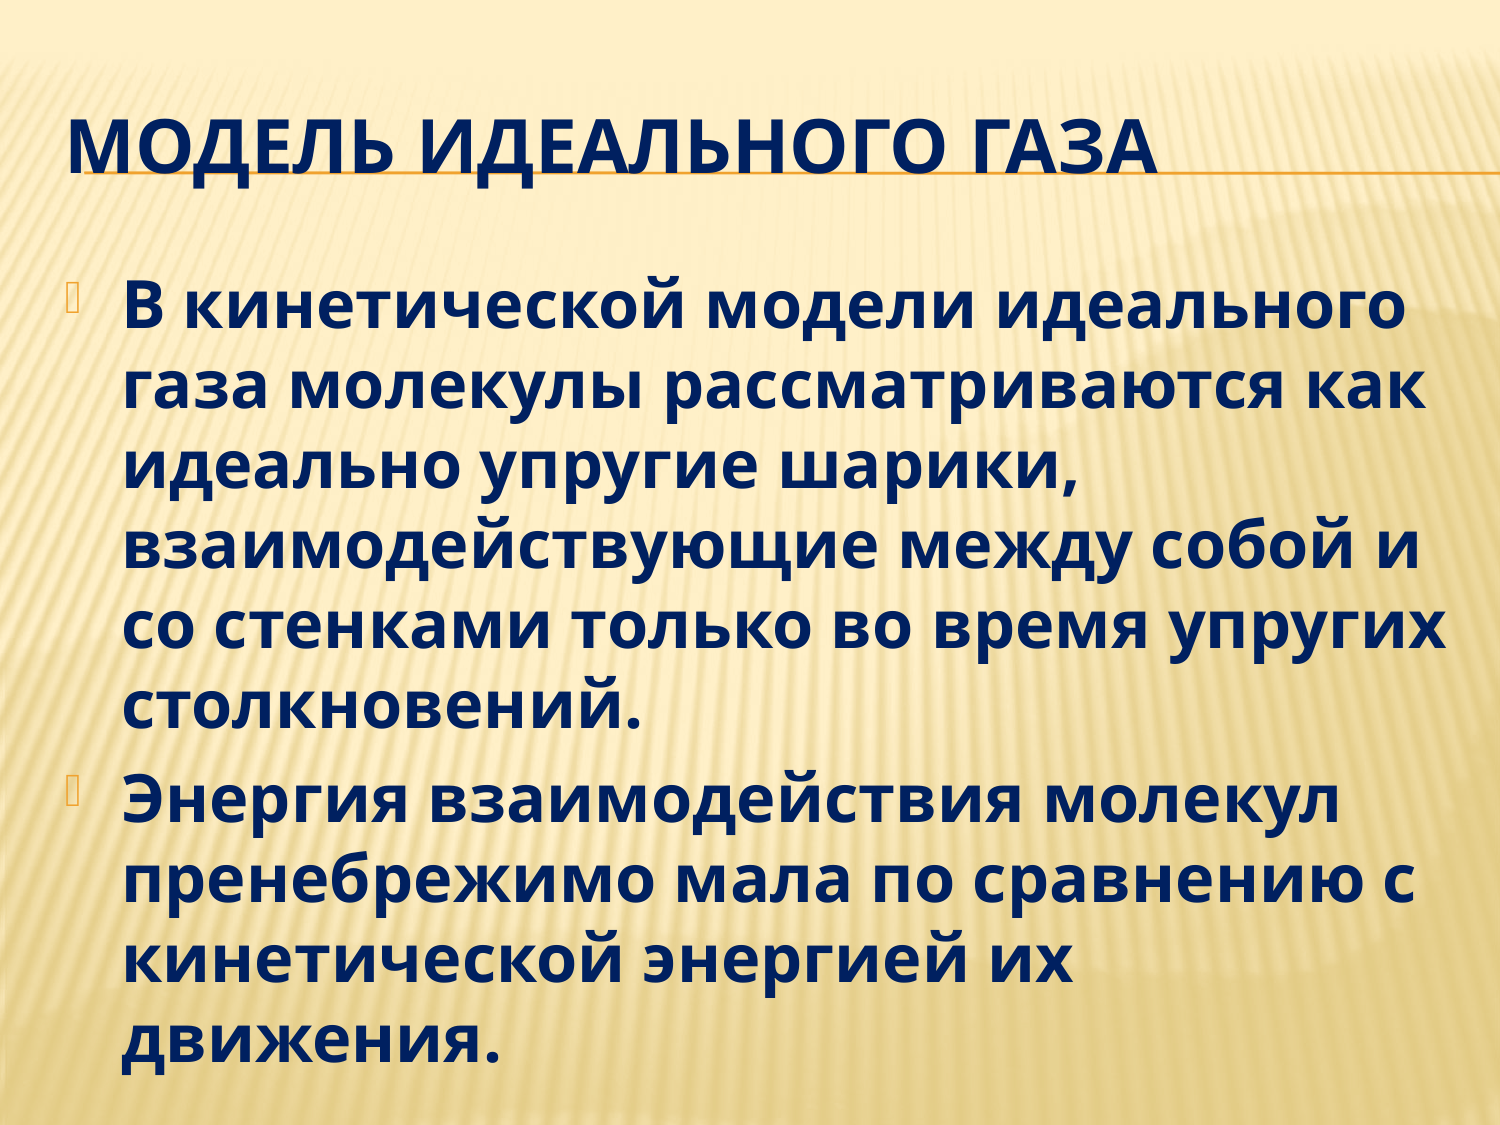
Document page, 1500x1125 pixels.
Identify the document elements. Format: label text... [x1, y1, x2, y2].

title Модель идеального газа [50, 75, 1475, 213]
list В кинетической модели идеального газа молекулы рассматриваются как идеально упругие шарики, взаимодействующие между собой и со стенками только во время упругих столкновений. Энергия взаимодействия молекул пренебрежимо мала по сравнению с кинетической энергией их движения. [50, 254, 1475, 998]
